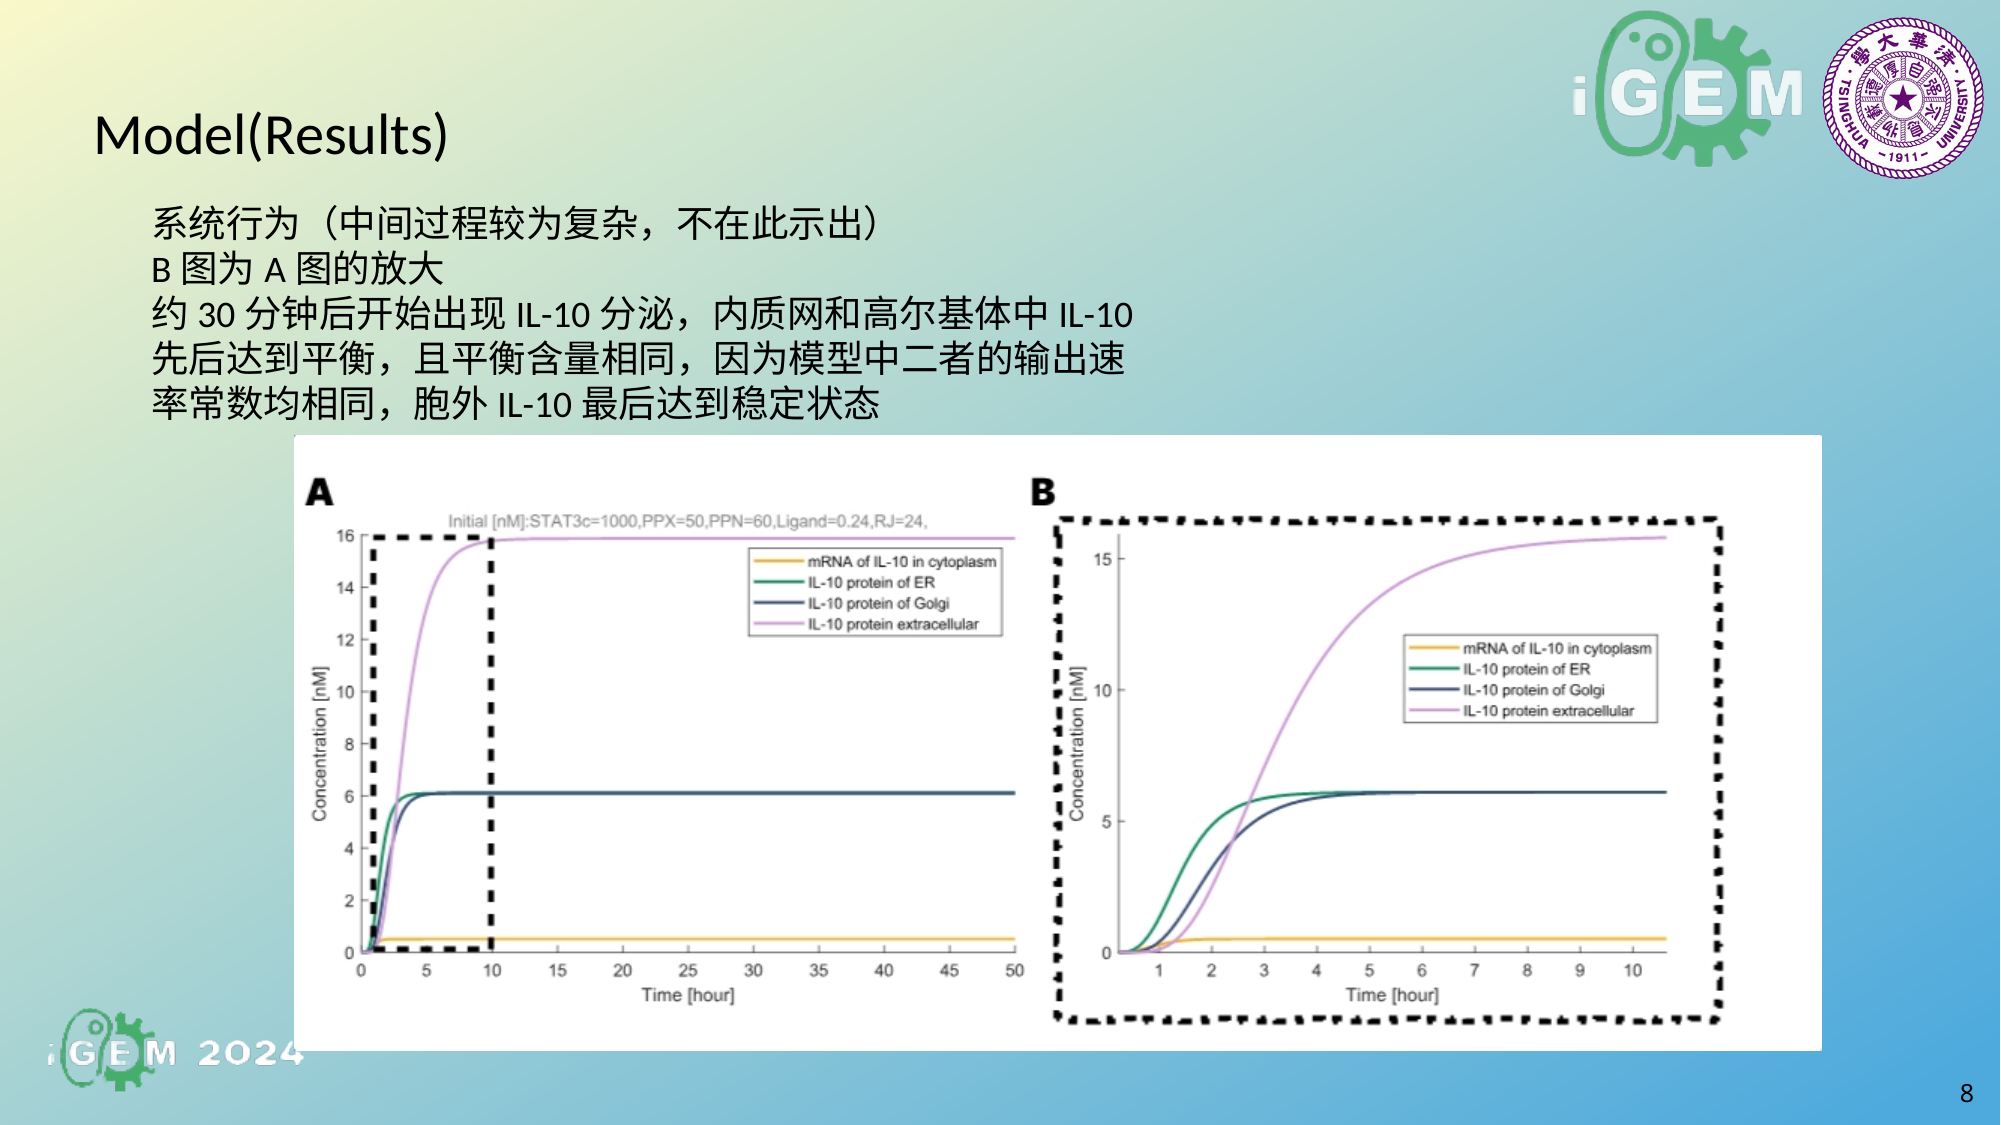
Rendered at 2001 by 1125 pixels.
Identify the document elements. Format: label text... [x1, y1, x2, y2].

picture [1533, 0, 2001, 213]
text_box 系统行为（中间过程较为复杂，不在此示出） B图为A图的放大 约30分钟后开始出现IL-10分泌，内质网和高尔基体中IL-10先后达到平衡，且平衡含量相同，因为模型中二者的输出速率常数均相同，胞外IL-10最后达到稳定状态 [136, 192, 1165, 433]
picture [0, 434, 1822, 1125]
text_box Model(Results) [79, 88, 510, 174]
slide_number 8 [1539, 1064, 1989, 1125]
